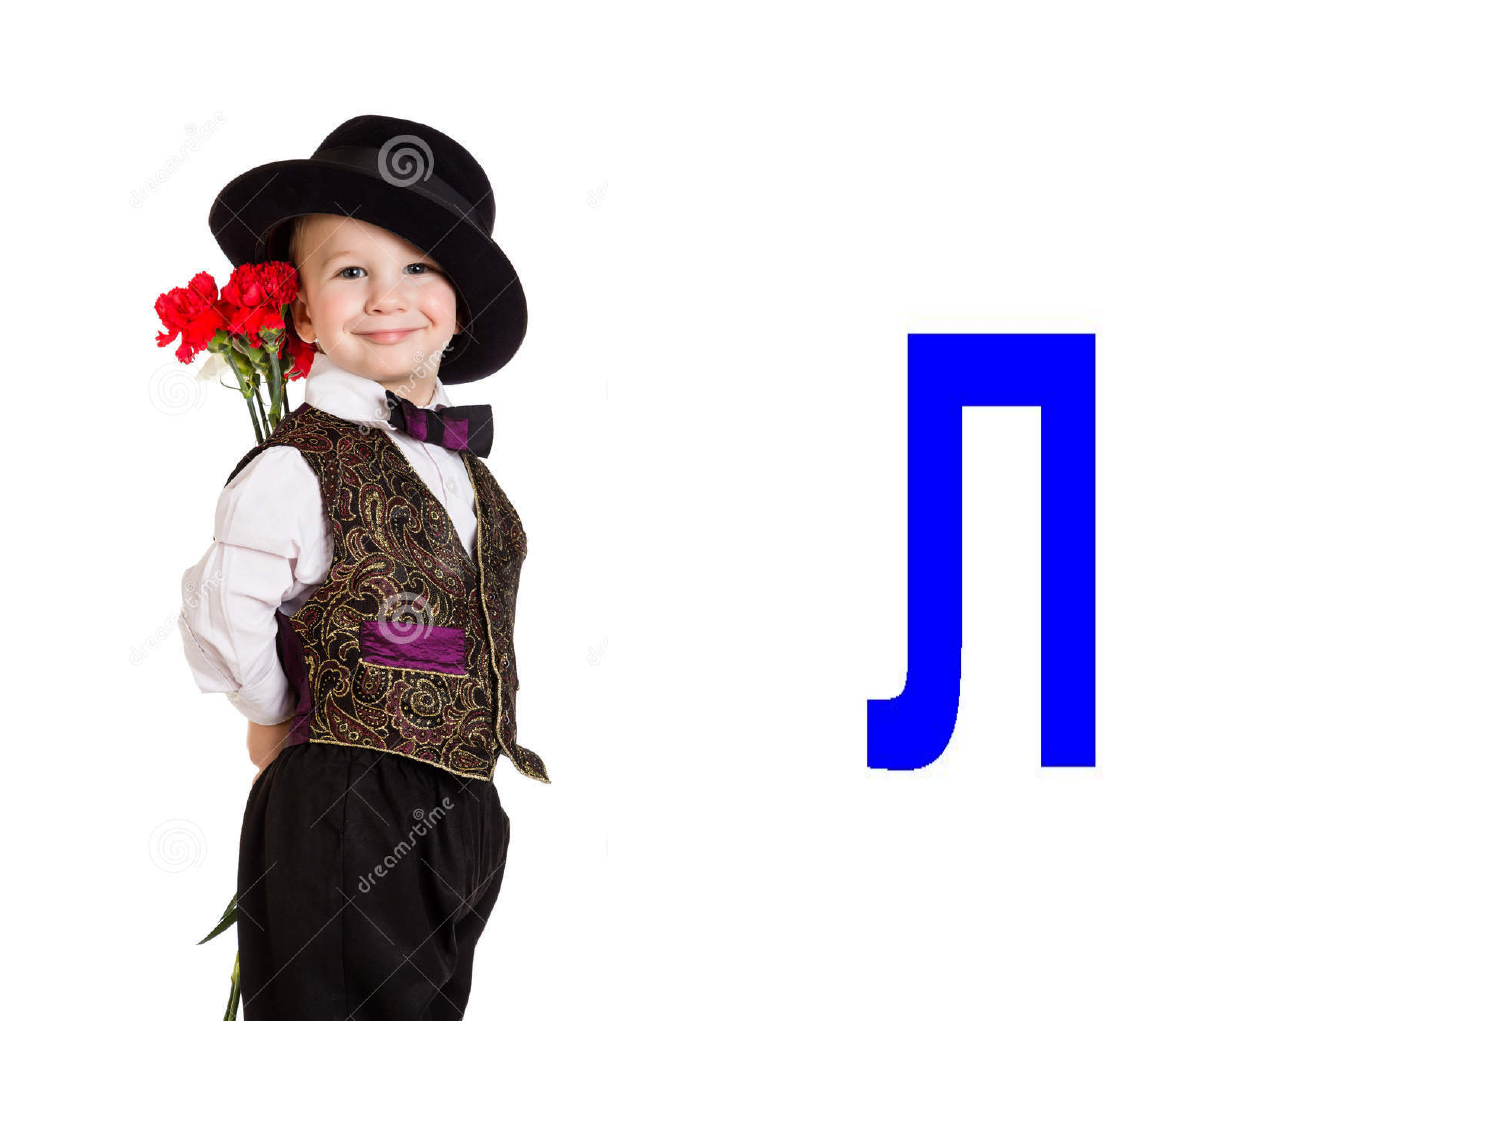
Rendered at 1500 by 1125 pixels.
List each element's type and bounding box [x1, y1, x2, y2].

picture [63, 30, 1377, 1021]
